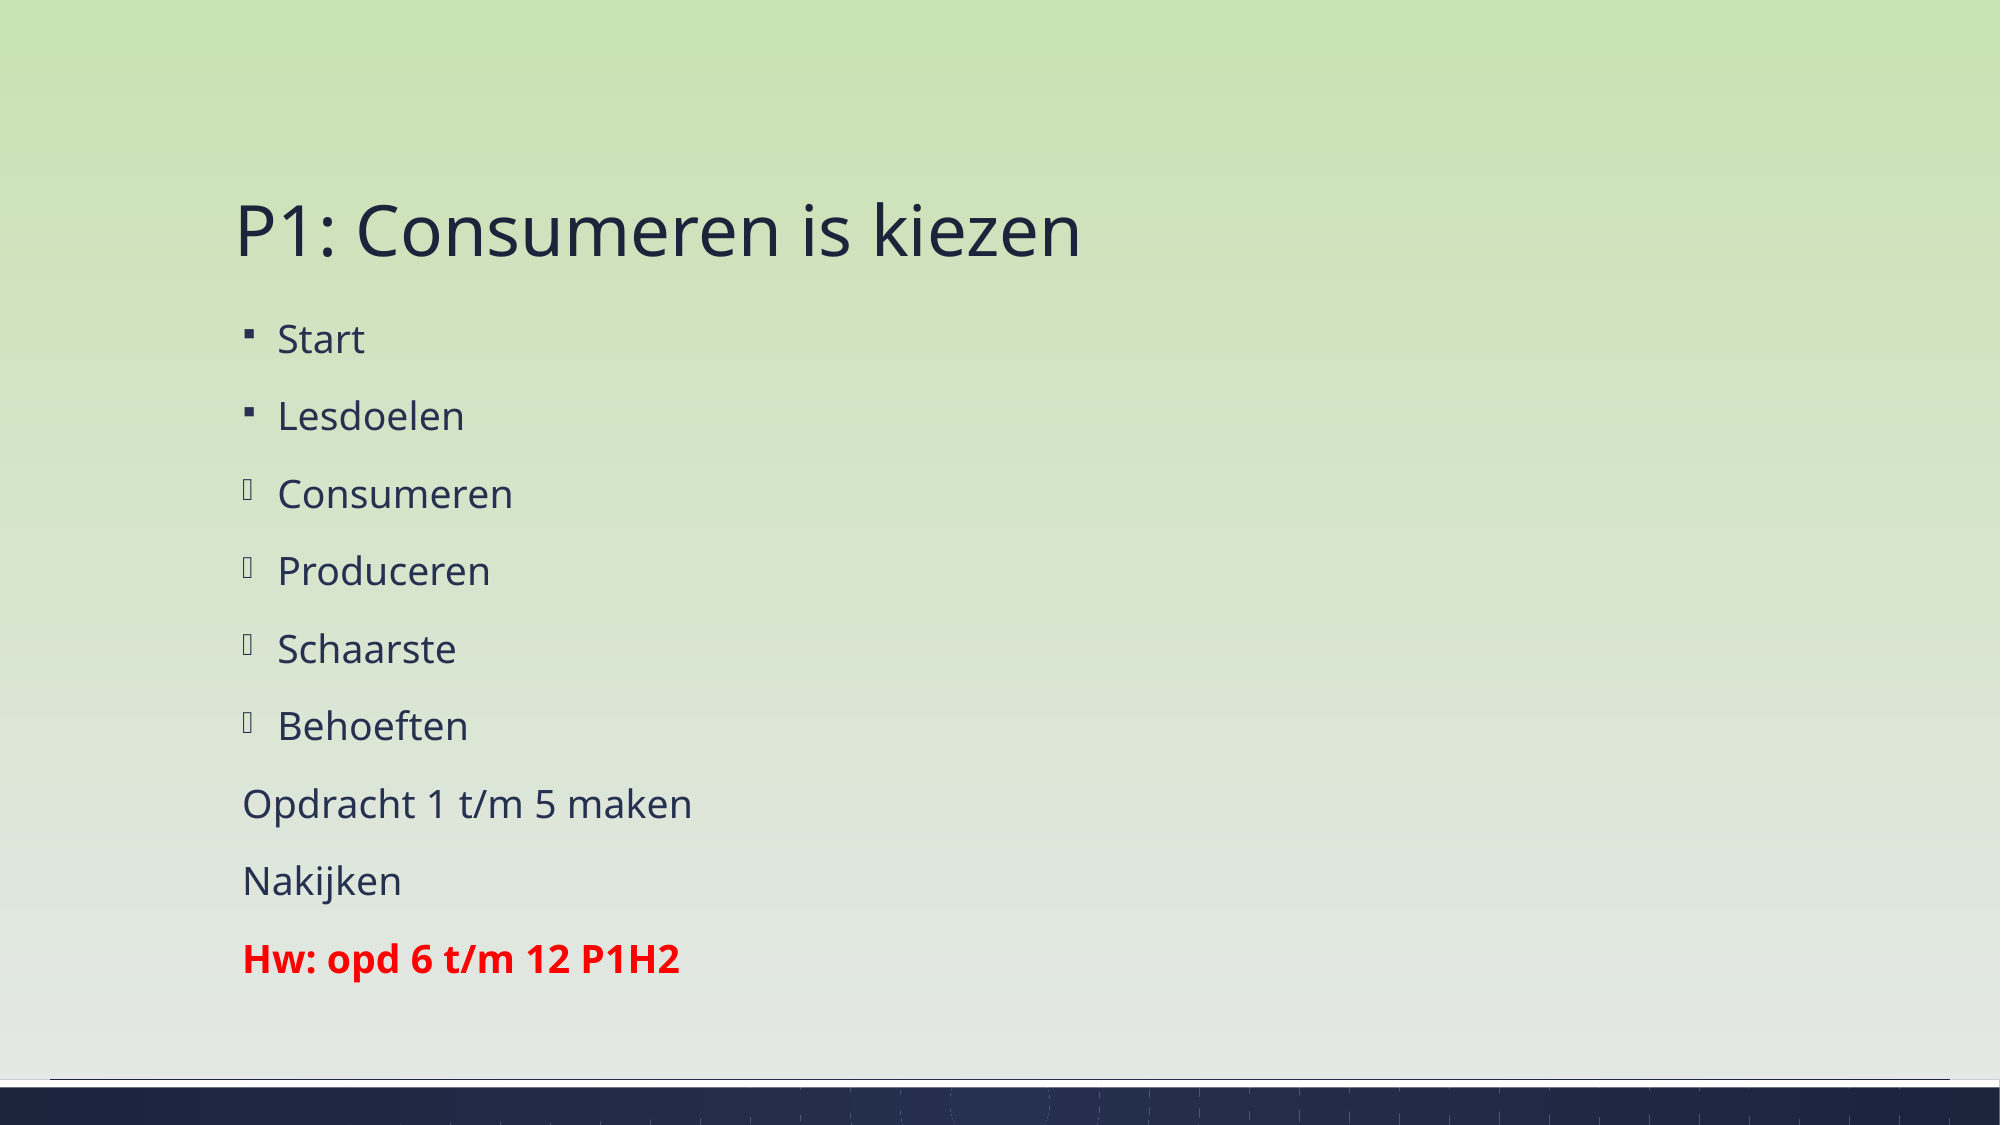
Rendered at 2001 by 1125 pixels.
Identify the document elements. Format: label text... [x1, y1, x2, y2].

title P1: Consumeren is kiezen [219, 76, 1780, 279]
list Start Lesdoelen Consumeren Produceren Schaarste Behoeften Opdracht 1 t/m 5 maken Nakijken Hw: opd 6 t/m 12 P1H2 [219, 311, 1780, 990]
